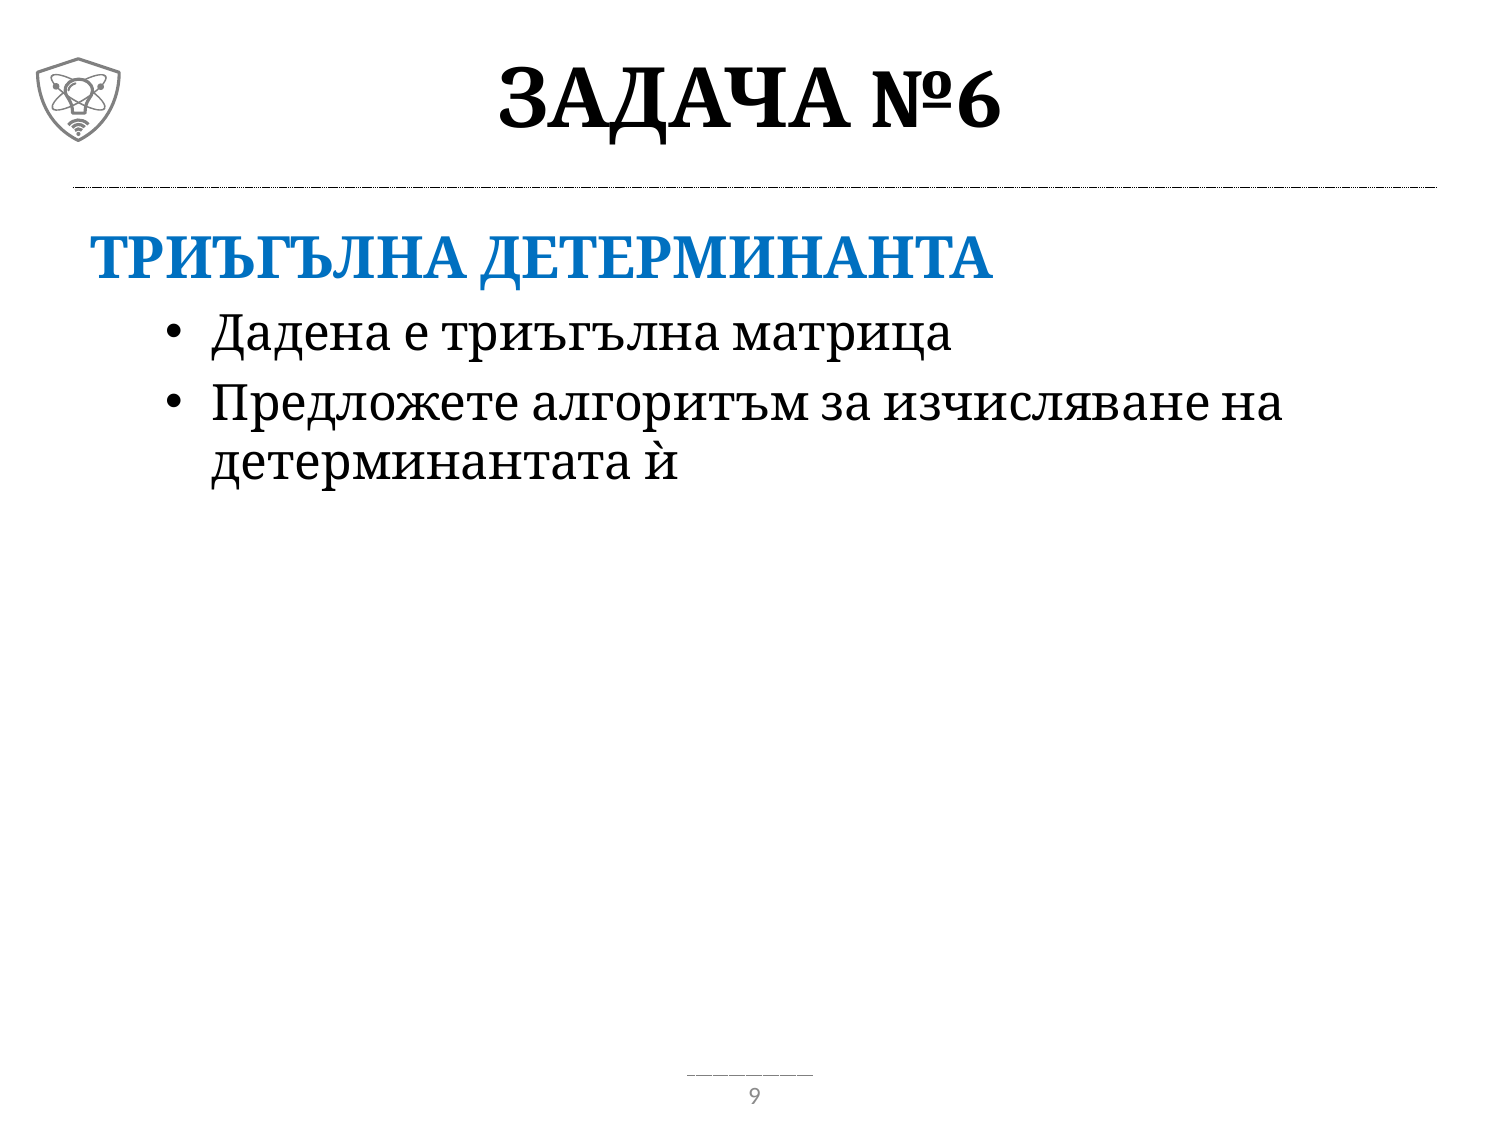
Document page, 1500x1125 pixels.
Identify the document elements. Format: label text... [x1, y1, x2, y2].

title Задача №6 [0, 0, 1500, 188]
slide_number 9 [579, 1065, 930, 1125]
